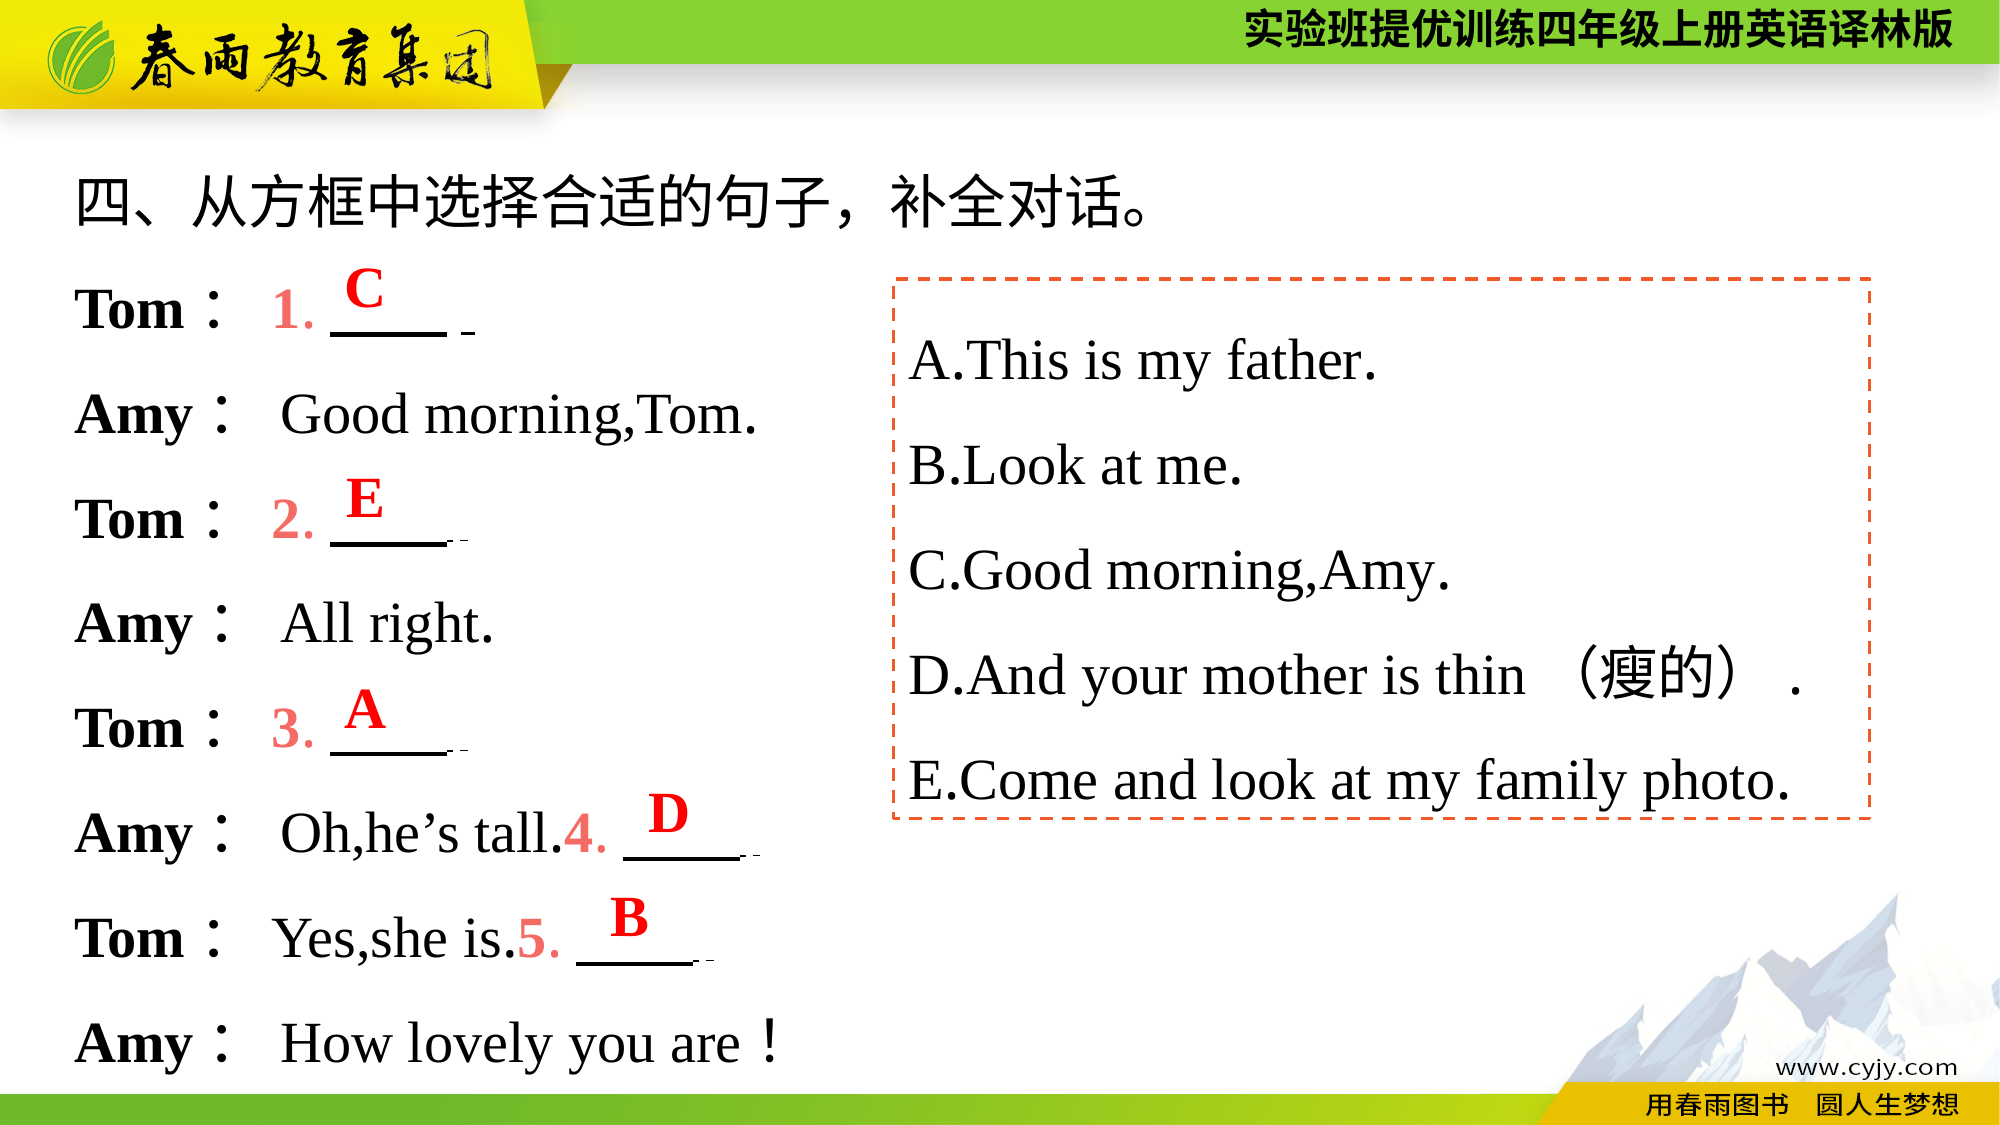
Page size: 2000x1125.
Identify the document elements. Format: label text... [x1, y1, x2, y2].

picture [0, 0, 2000, 1125]
text_box E [331, 451, 400, 537]
text_box B [595, 871, 664, 956]
text_box D [634, 766, 706, 851]
text_box C [330, 242, 402, 327]
text_box A.This is my father. B.Look at me. C.Good morning,Amy. D.And your mother is thin（瘦的）. E.Come and look at my family photo. [893, 278, 1870, 819]
text_box A [329, 662, 402, 748]
list 四、从方框中选择合适的句子，补全对话。 Tom：1. . Amy：Good morning,Tom. Tom：2. . Amy：All right. Tom：3. . Amy：Oh,he’s tall.4. . Tom：Yes,she is.5. . Amy：How lovely you are！ [59, 122, 1944, 1092]
